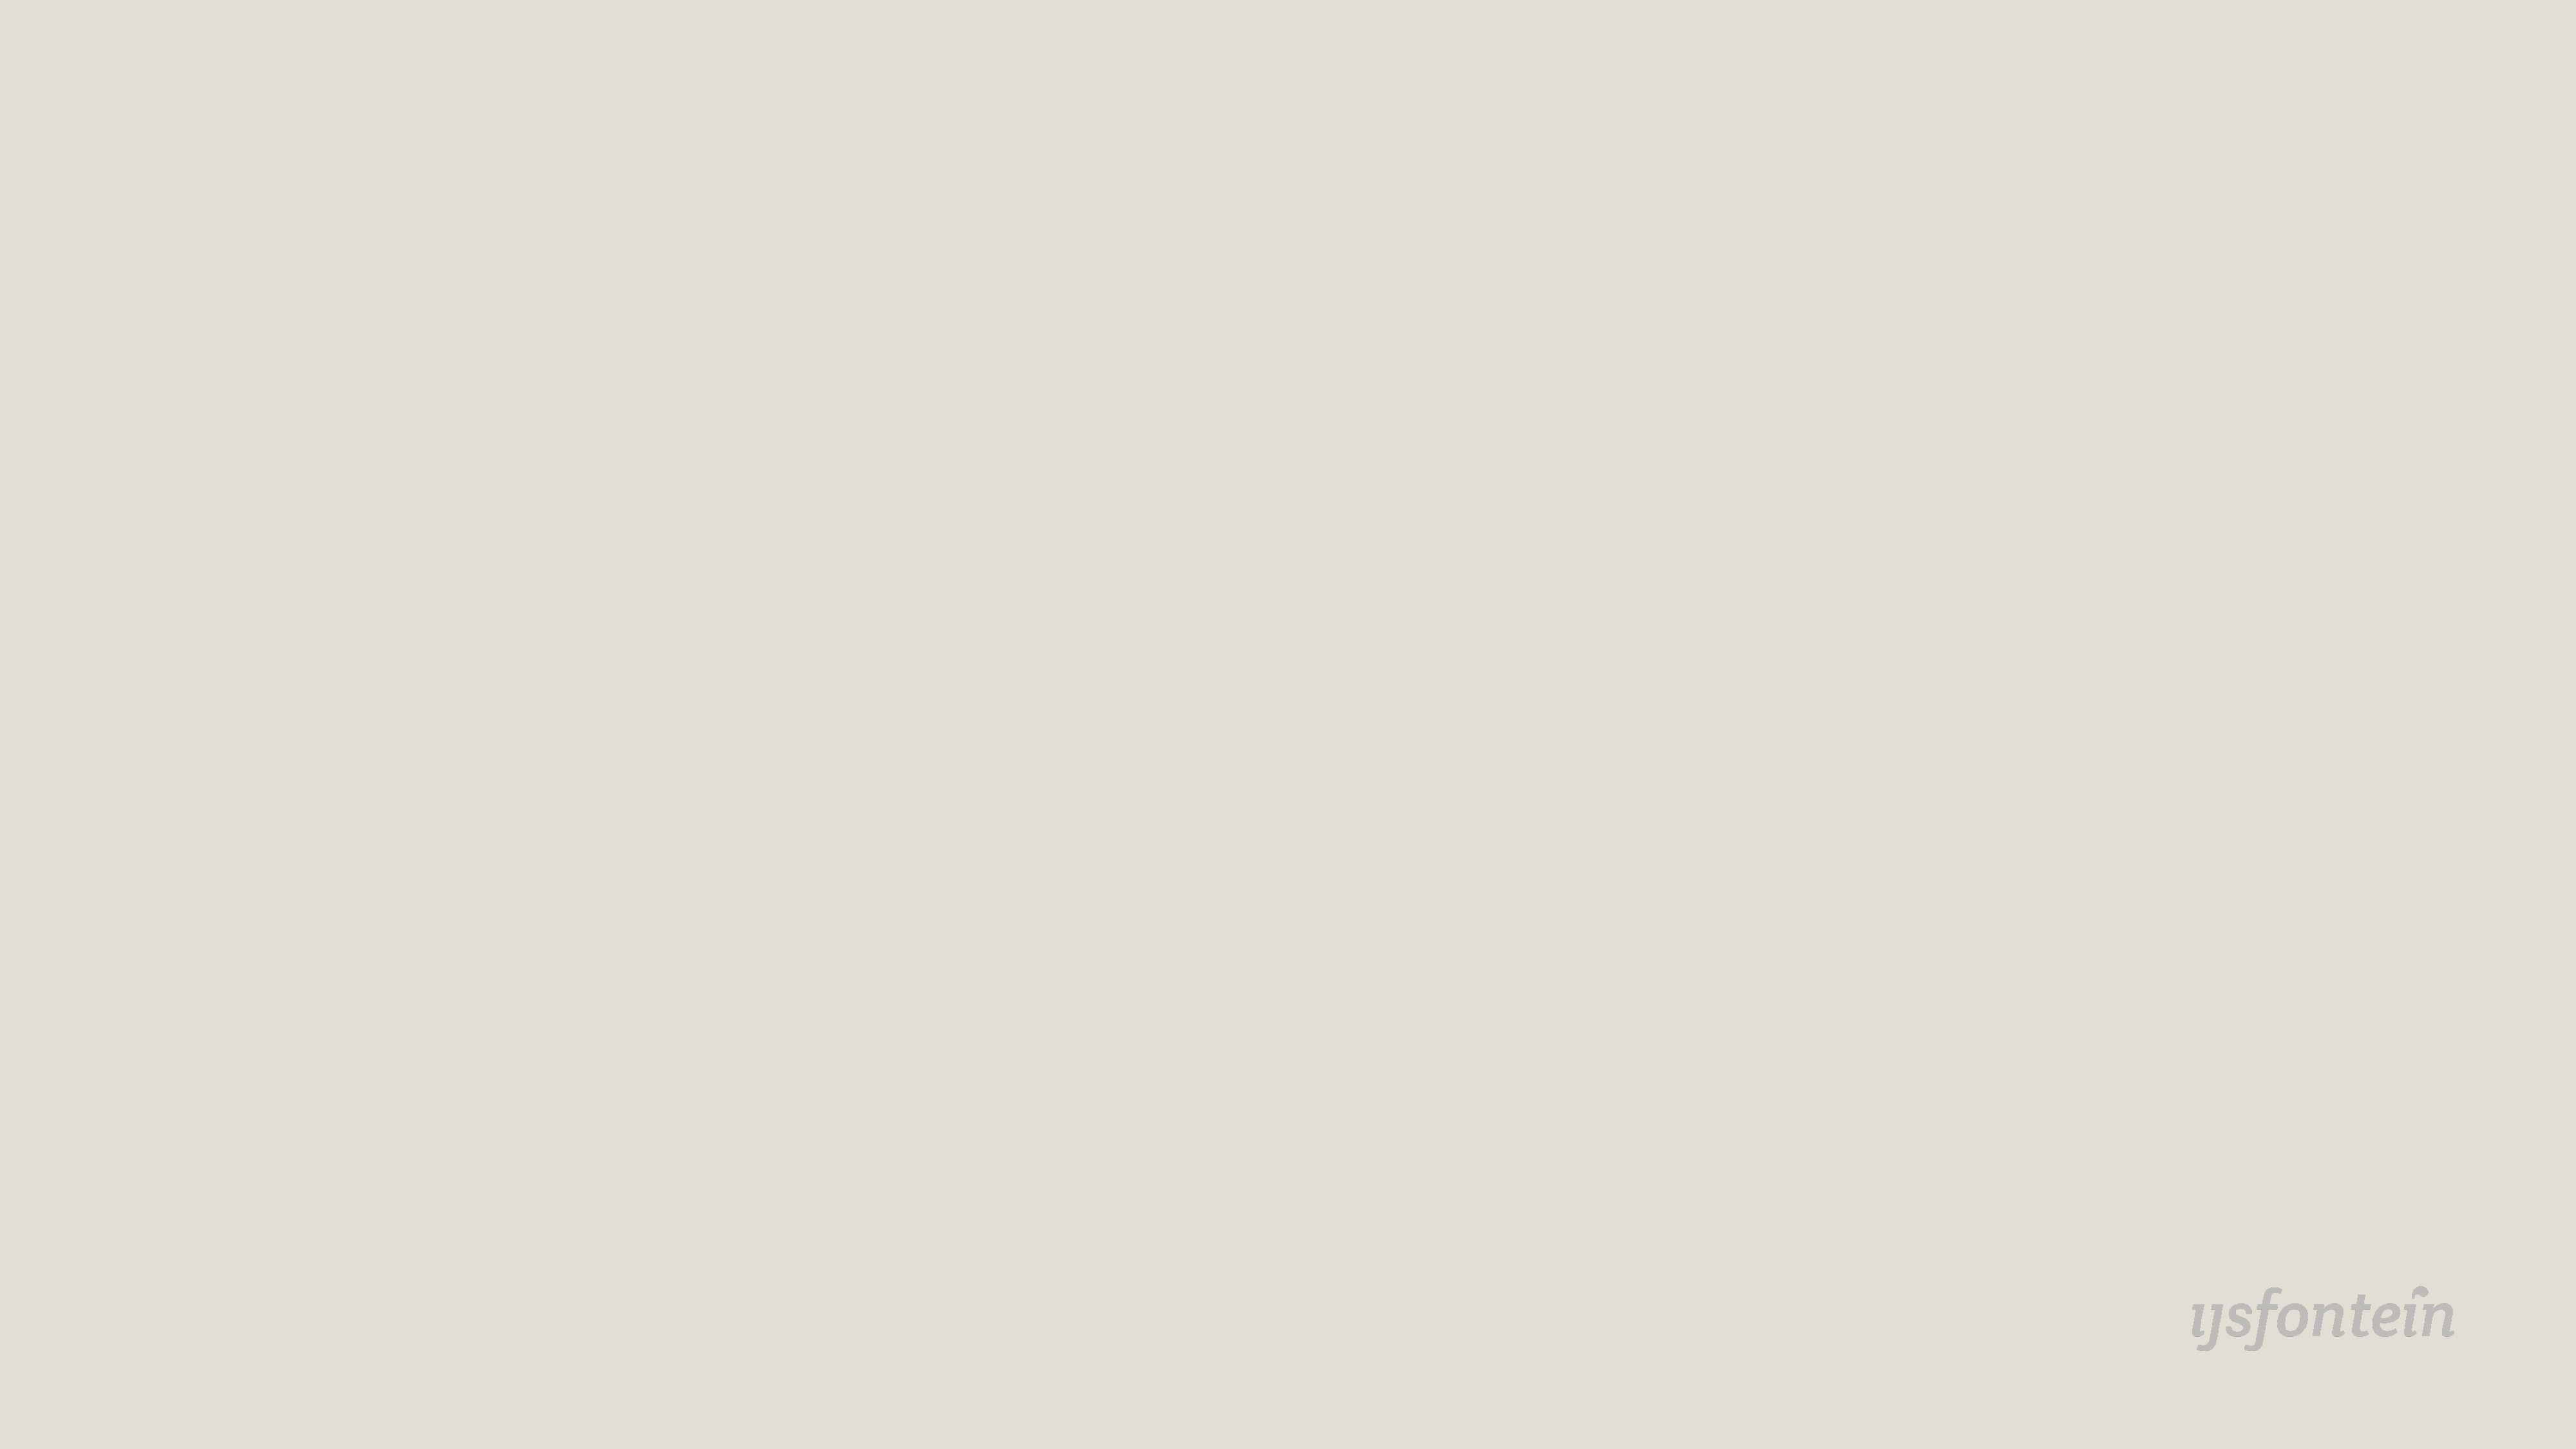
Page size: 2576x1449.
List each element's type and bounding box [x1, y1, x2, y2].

picture [2192, 1286, 2454, 1352]
